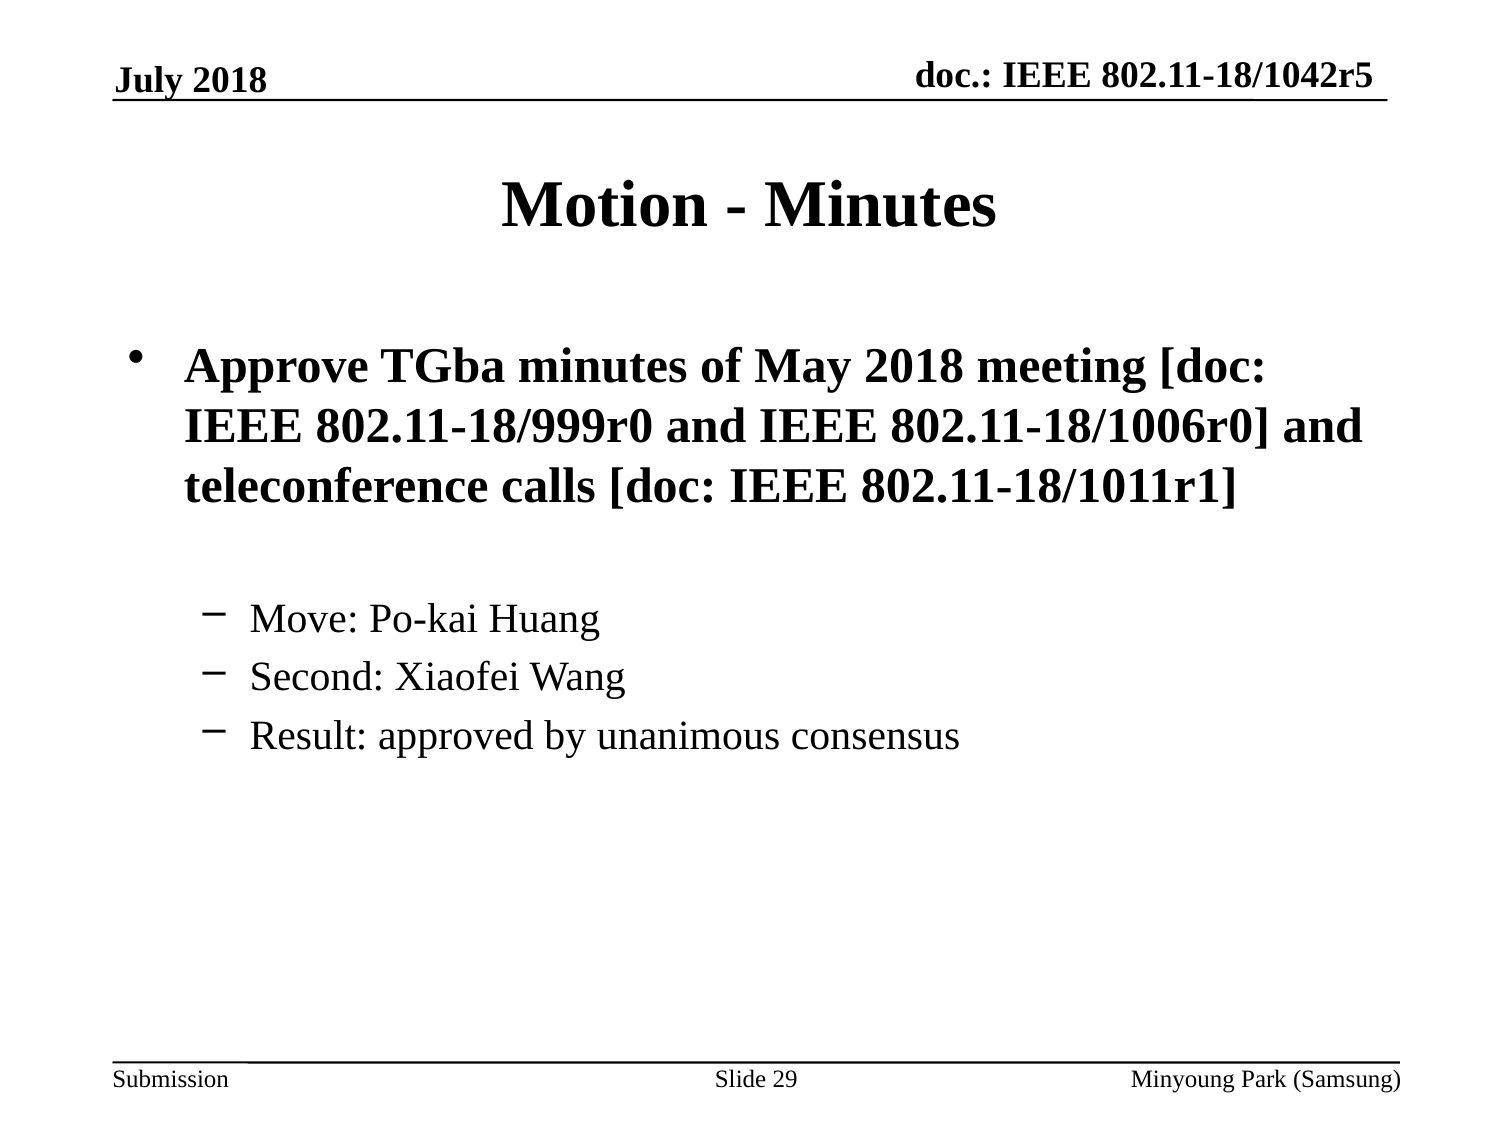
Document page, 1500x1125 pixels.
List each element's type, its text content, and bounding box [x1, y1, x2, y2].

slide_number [114, 54, 335, 101]
footer Minyoung Park (Samsung) [949, 1061, 1402, 1093]
title Motion - Minutes [112, 112, 1388, 288]
slide_number Slide 29 [712, 1061, 800, 1093]
list Approve TGba minutes of May 2018 meeting [doc: IEEE 802.11-18/999r0 and IEEE 802.11-18/1006r0] and teleconference calls [doc: IEEE 802.11-18/1011r1] Move: Po-kai Huang Second: Xiaofei Wang Result: approved by unanimous consensus [112, 324, 1388, 1000]
